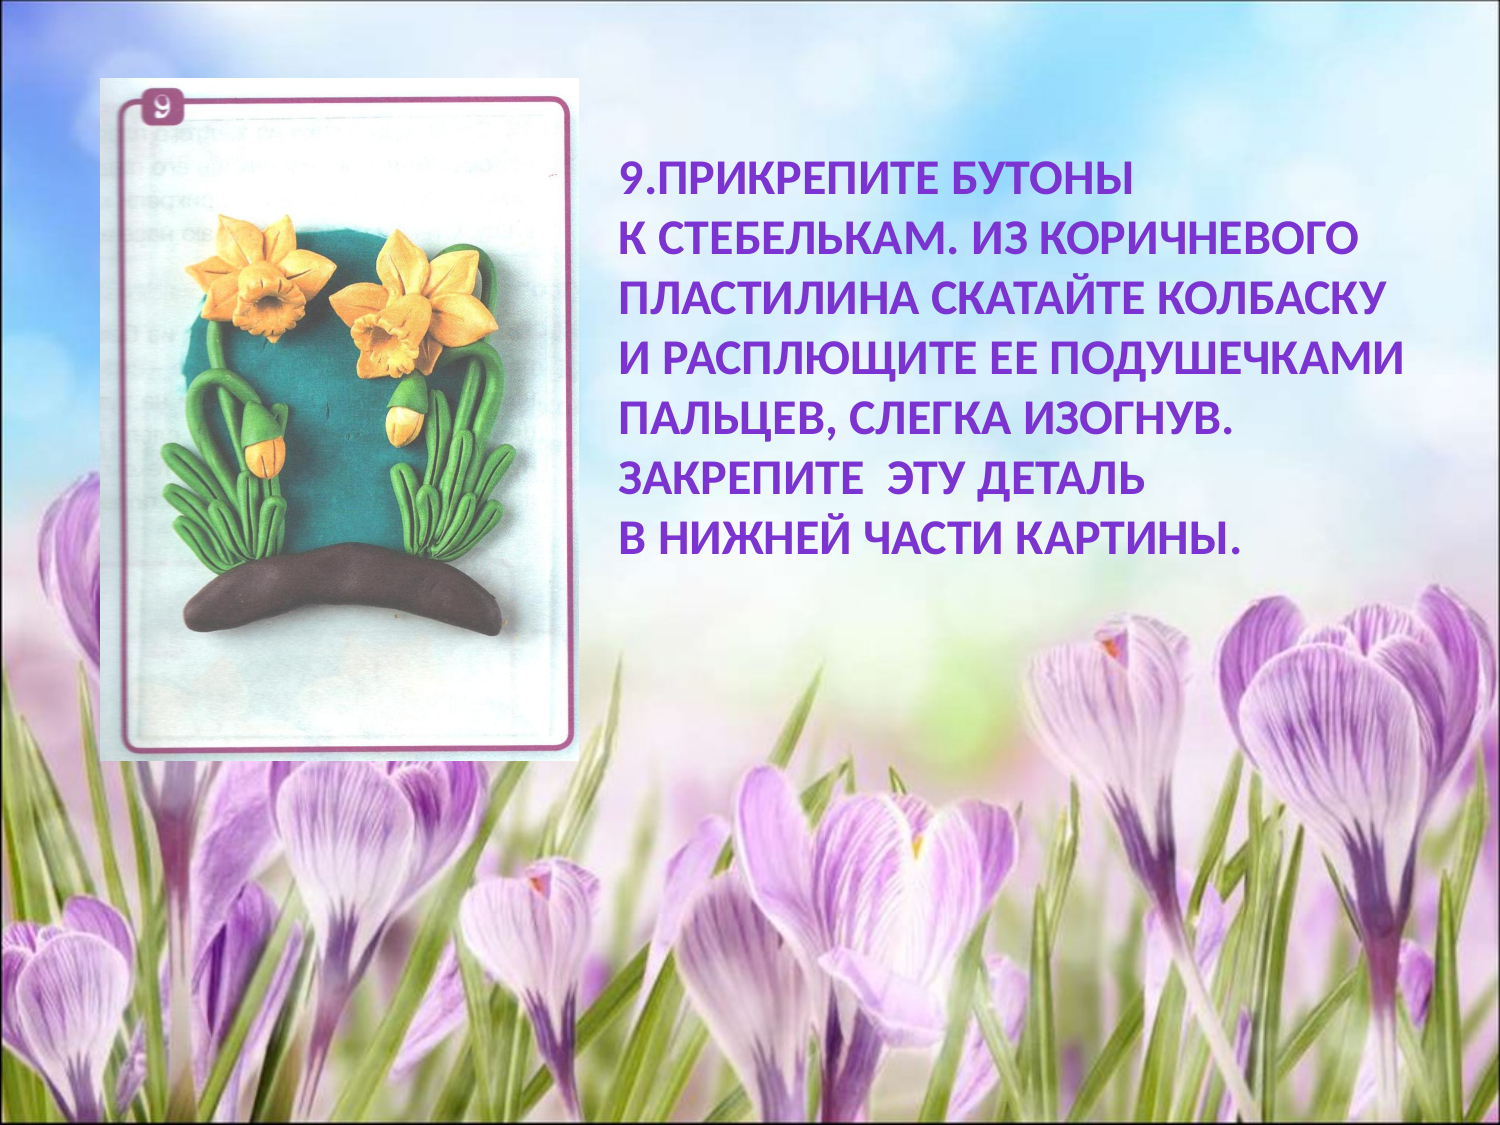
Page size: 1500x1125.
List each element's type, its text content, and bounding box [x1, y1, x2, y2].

text_box 9.Прикрепите бутоны к стебелькам. Из коричневого Пластилина скатайте колбаску И расплющите ее подушечками Пальцев, слегка изогнув. Закрепите эту деталь В нижней части картины. [604, 137, 1421, 572]
picture [0, 0, 1500, 1125]
